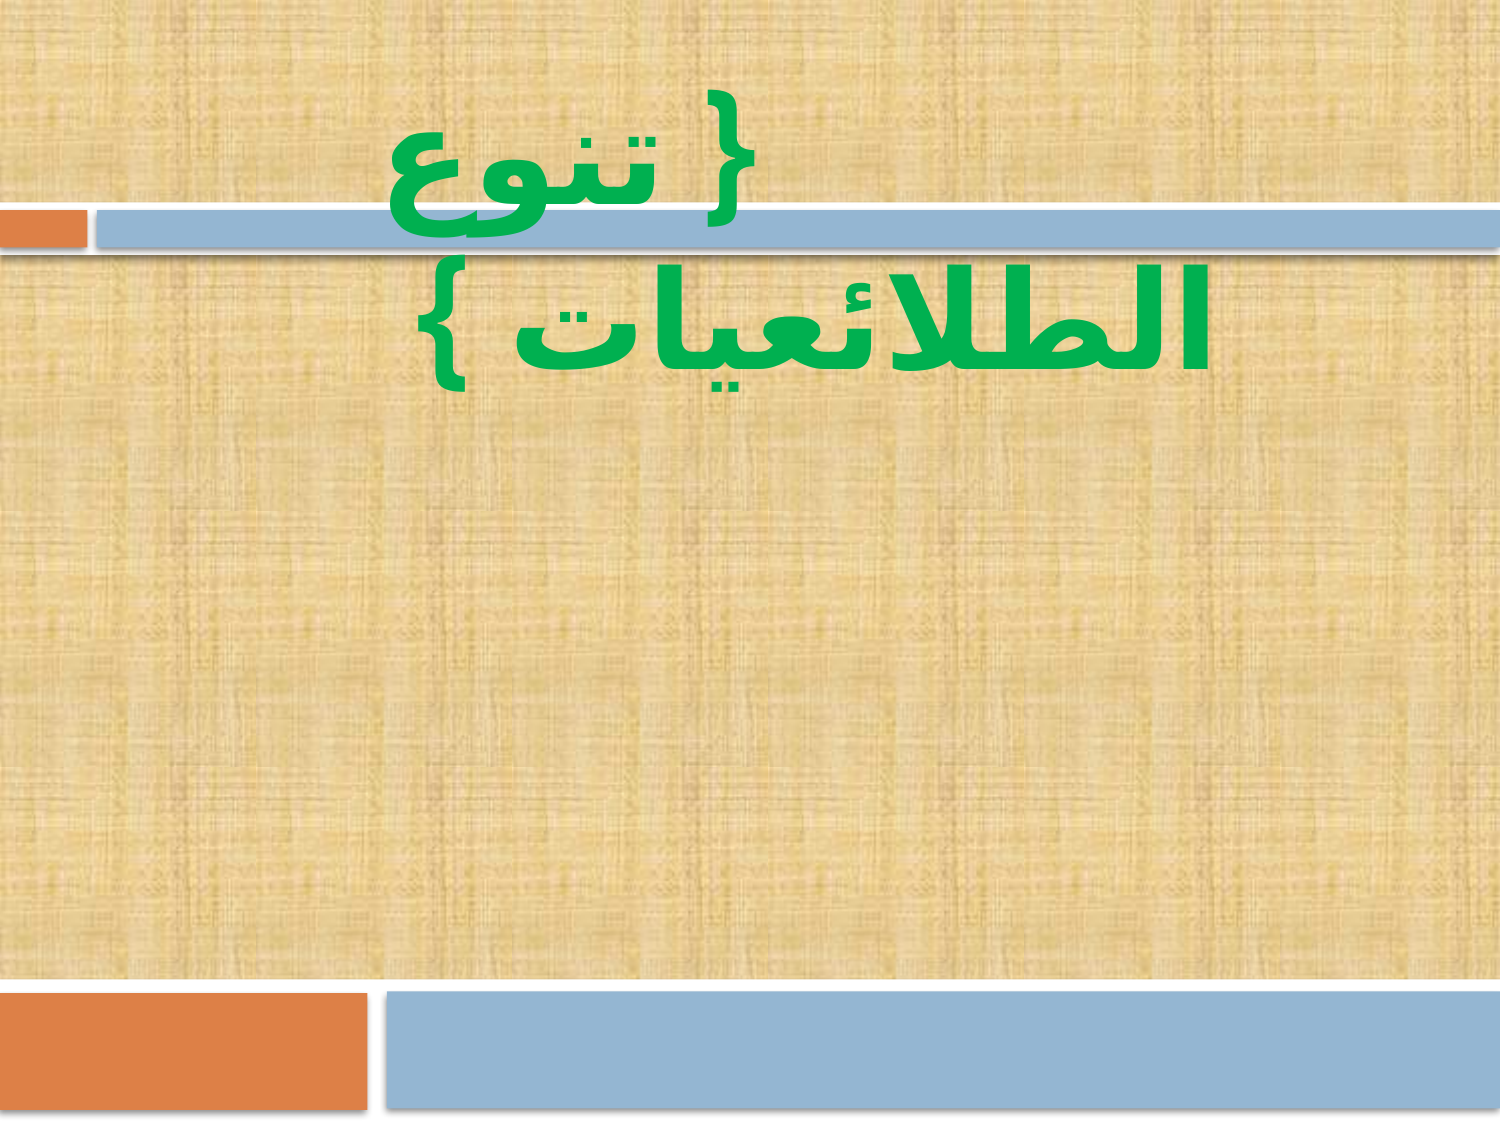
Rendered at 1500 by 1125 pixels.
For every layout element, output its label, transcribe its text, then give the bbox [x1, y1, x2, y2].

picture [0, 0, 1500, 202]
title { تنوع الطلائعيات } [363, 269, 1426, 570]
picture [0, 255, 1500, 979]
